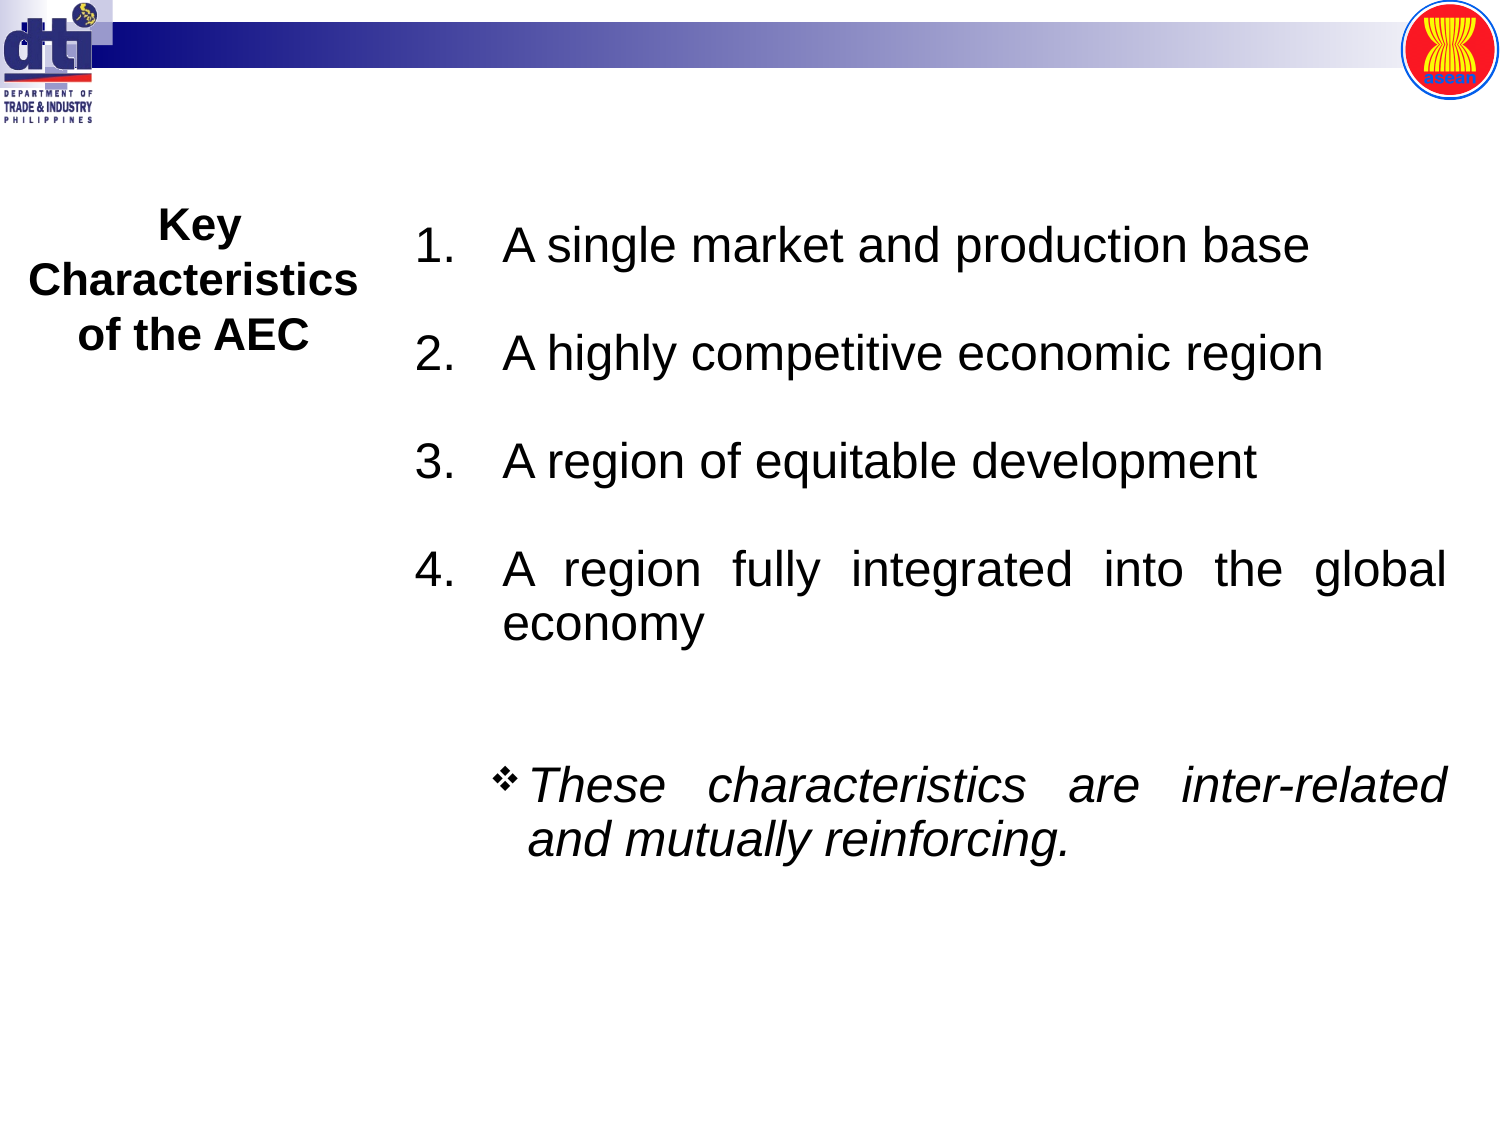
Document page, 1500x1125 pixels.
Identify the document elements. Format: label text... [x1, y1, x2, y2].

title Key Characteristics of the AEC [24, 187, 376, 1073]
text_box A single market and production base A highly competitive economic region A region of equitable development A region fully integrated into the global economy These characteristics are inter-related and mutually reinforcing. [399, 212, 1463, 875]
picture [0, 0, 101, 126]
picture [1399, 0, 1500, 101]
